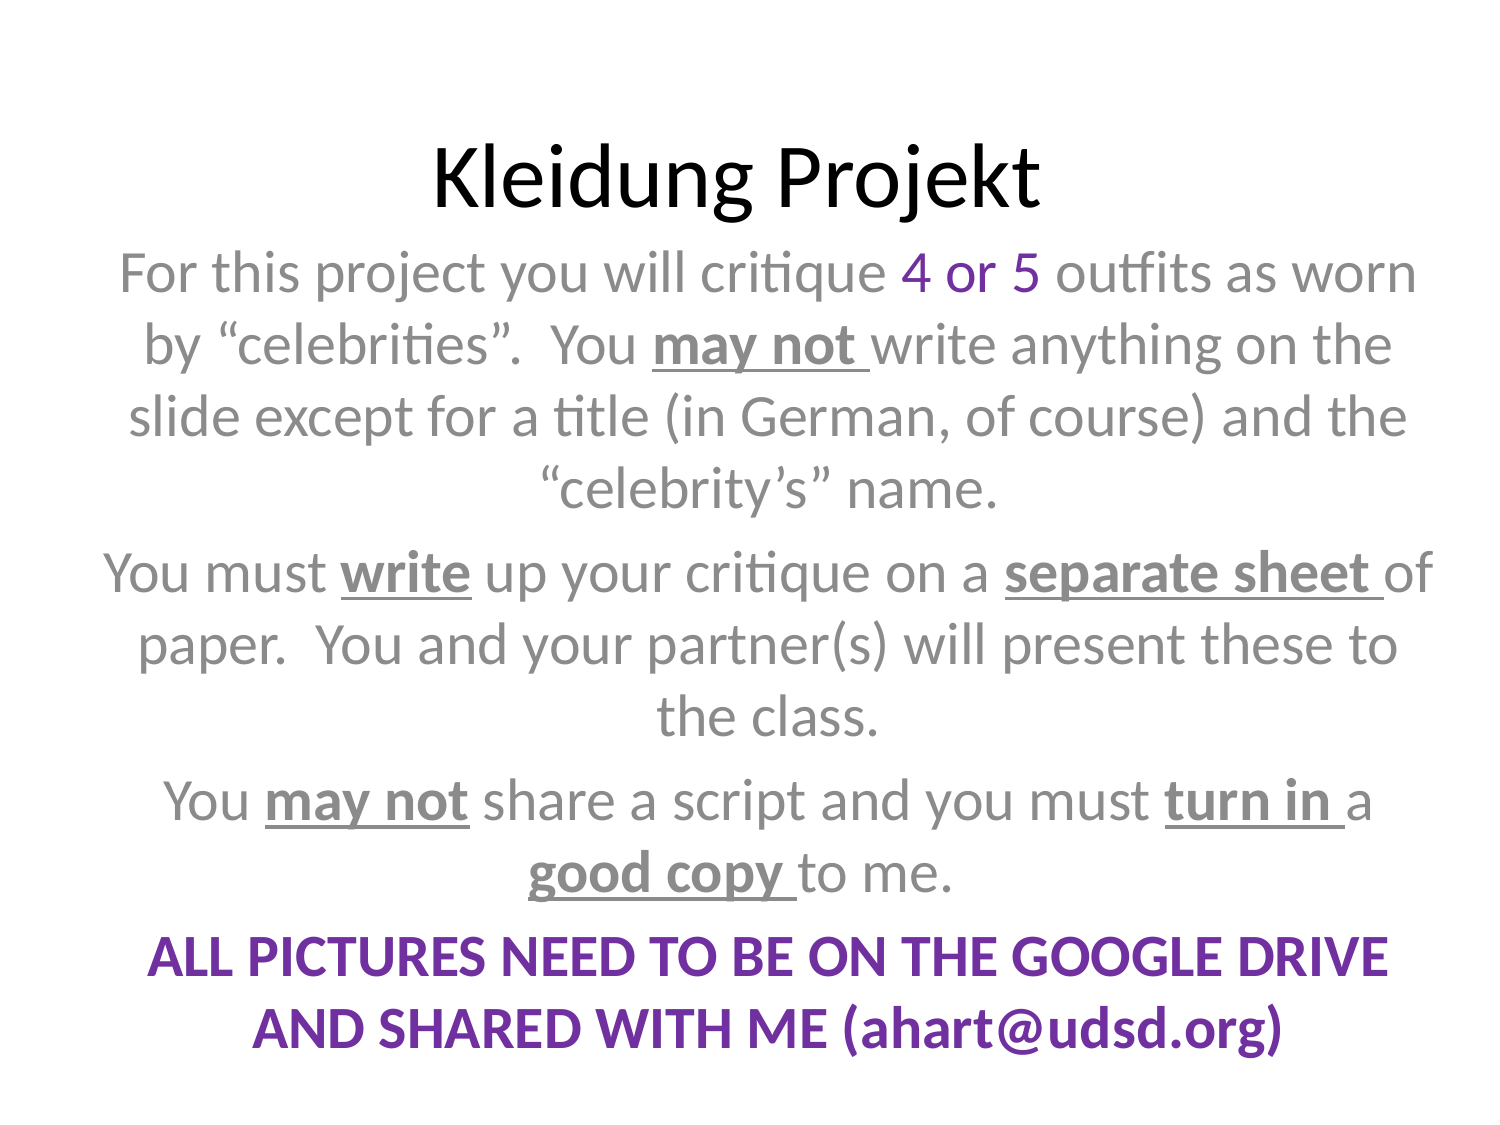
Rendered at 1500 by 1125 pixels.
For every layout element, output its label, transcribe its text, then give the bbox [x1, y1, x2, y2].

title Kleidung Projekt [99, 50, 1375, 224]
subtitle For this project you will critique 4 or 5 outfits as worn by “celebrities”. You may not write anything on the slide except for a title (in German, of course) and the “celebrity’s” name. You must write up your critique on a separate sheet of paper. You and your partner(s) will present these to the class. You may not share a script and you must turn in a good copy to me. ALL PICTURES NEED TO BE ON THE GOOGLE DRIVE AND SHARED WITH ME (ahart@udsd.org) [87, 224, 1450, 1075]
